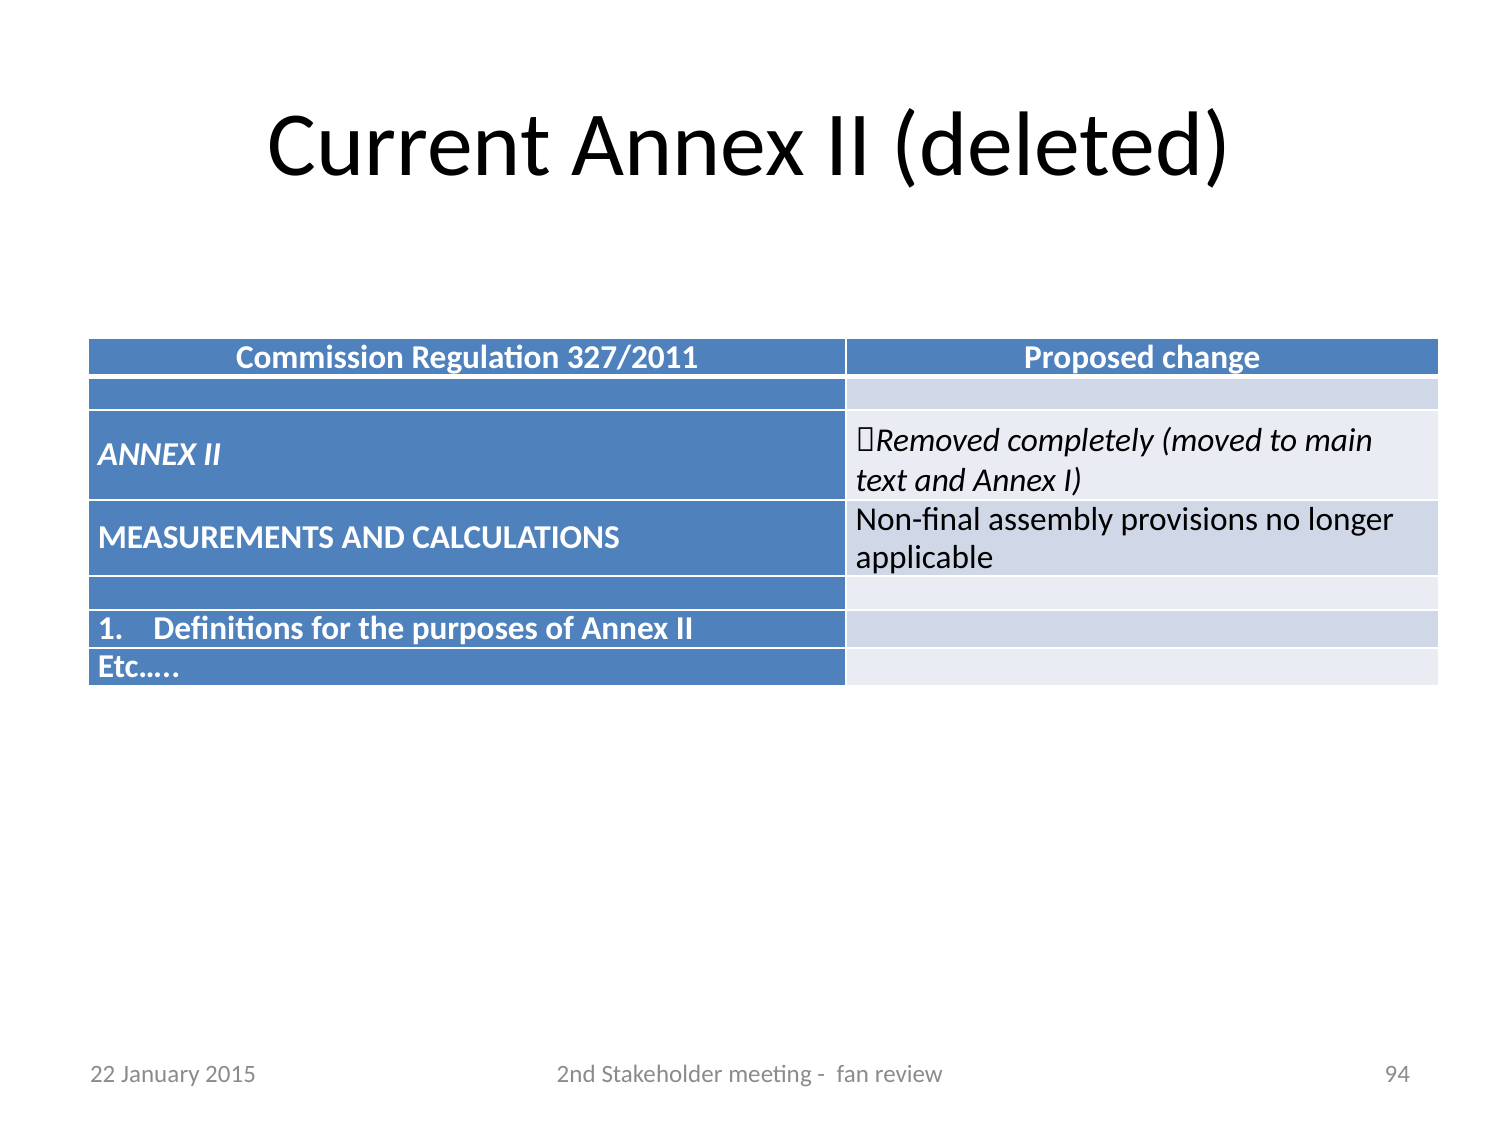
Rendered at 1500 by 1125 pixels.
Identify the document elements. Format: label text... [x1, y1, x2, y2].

table_cell [89, 379, 845, 409]
table_cell [847, 611, 1438, 647]
table_cell ANNEX II [89, 411, 845, 499]
table_cell Etc….. [89, 649, 845, 685]
footer 2nd Stakeholder meeting - fan review [512, 1042, 988, 1103]
table_cell MEASUREMENTS AND CALCULATIONS [89, 501, 845, 575]
table_cell Removed completely (moved to main text and Annex I) [847, 411, 1438, 499]
title Current Annex II (deleted) [75, 45, 1425, 233]
table_cell 1. Definitions for the purposes of Annex II [89, 611, 845, 647]
table_header Proposed change [847, 339, 1438, 374]
slide_number 94 [1074, 1042, 1425, 1103]
table_header Commission Regulation 327/2011 [89, 339, 845, 374]
table_cell [847, 649, 1438, 685]
table_cell [89, 577, 845, 609]
table_cell Non-final assembly provisions no longer applicable [847, 501, 1438, 575]
table_cell [847, 379, 1438, 409]
table_cell [847, 577, 1438, 609]
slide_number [75, 1042, 425, 1103]
